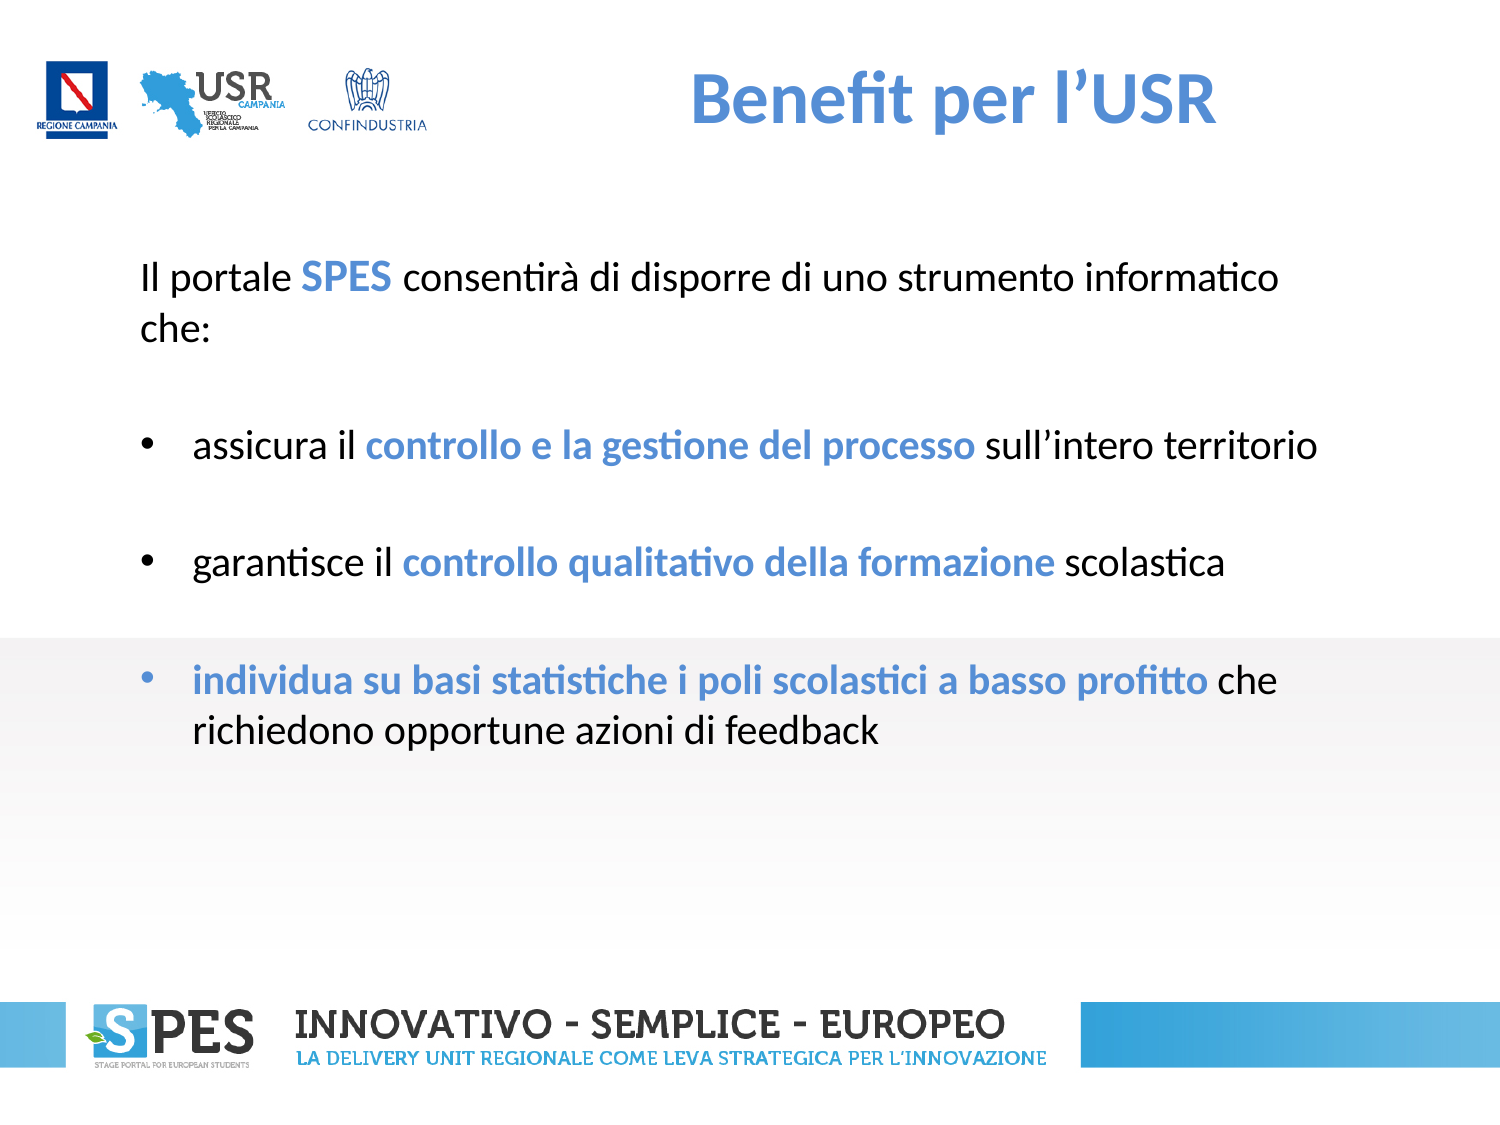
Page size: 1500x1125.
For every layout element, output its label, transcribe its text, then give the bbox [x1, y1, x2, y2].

picture [0, 32, 1500, 1093]
title Benefit per l’USR [425, 0, 1500, 188]
list Il portale SPES consentirà di disporre di uno strumento informatico che: assicura il controllo e la gestione del processo sull’intero territorio garantisce il controllo qualitativo della formazione scolastica individua su basi statistiche i poli scolastici a basso profitto che richiedono opportune azioni di feedback [125, 237, 1338, 813]
